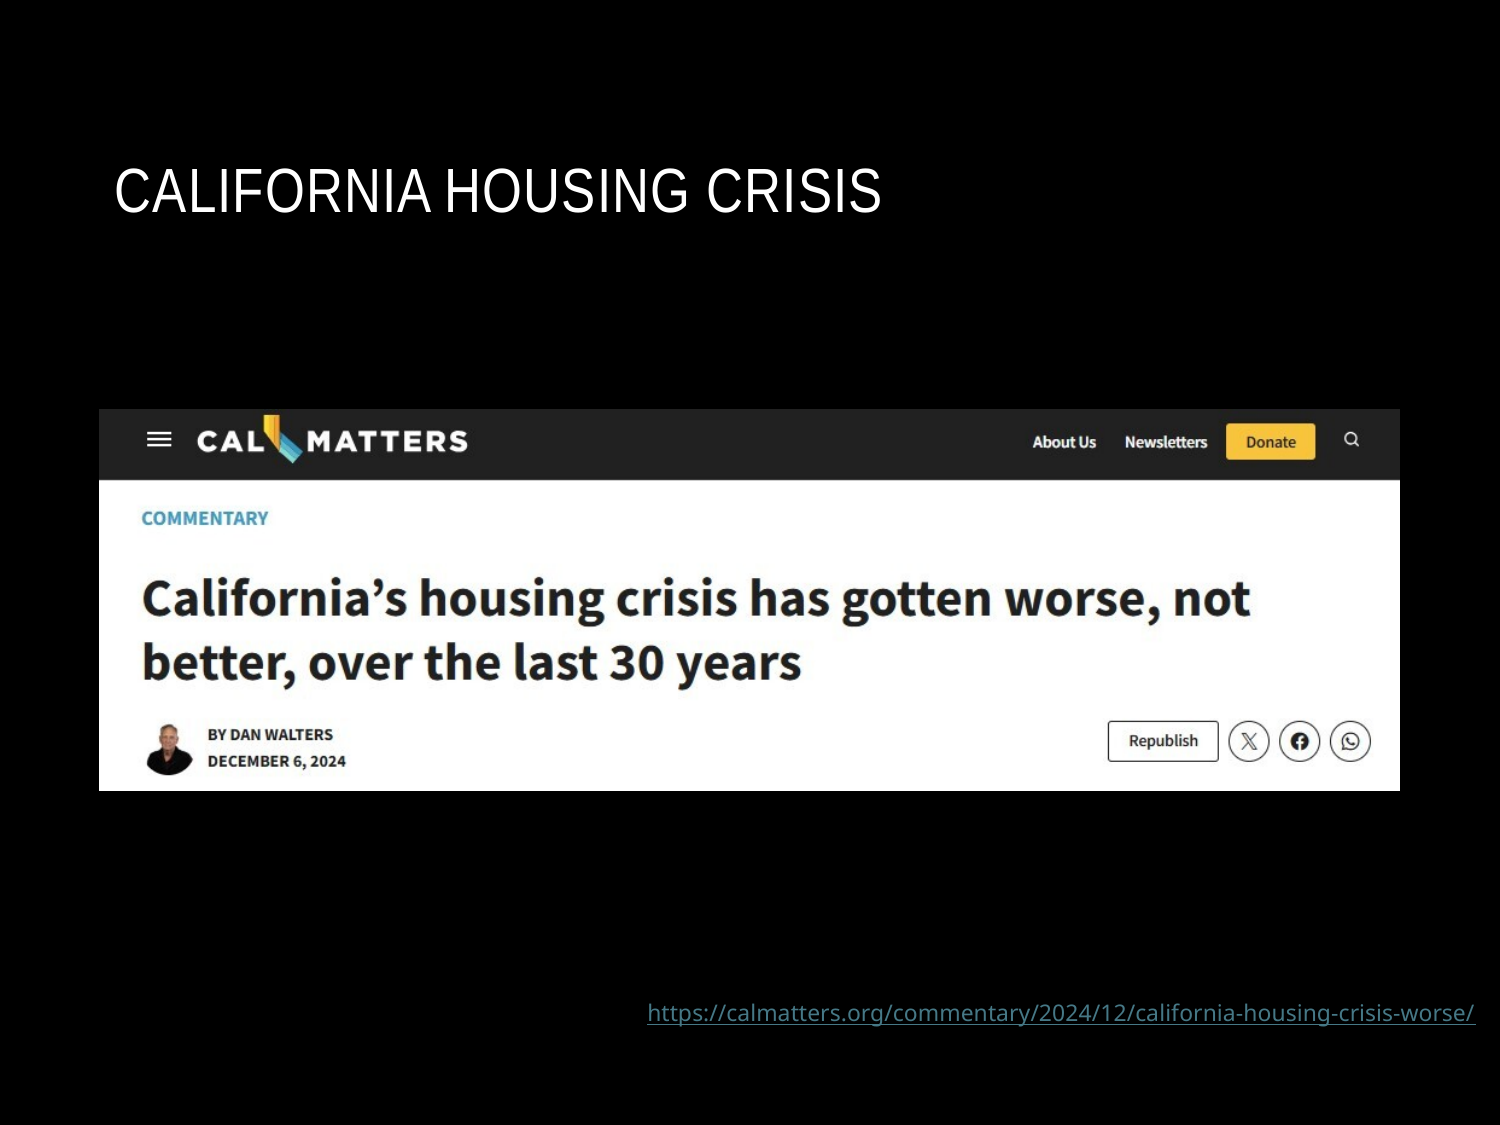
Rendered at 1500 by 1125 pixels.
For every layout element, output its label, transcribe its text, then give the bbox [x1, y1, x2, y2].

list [99, 409, 1401, 791]
text_box https://calmatters.org/commentary/2024/12/california-housing-crisis-worse/ [482, 991, 1491, 1079]
title CALIFORNIA HOUSING CRISIS [99, 45, 1400, 233]
